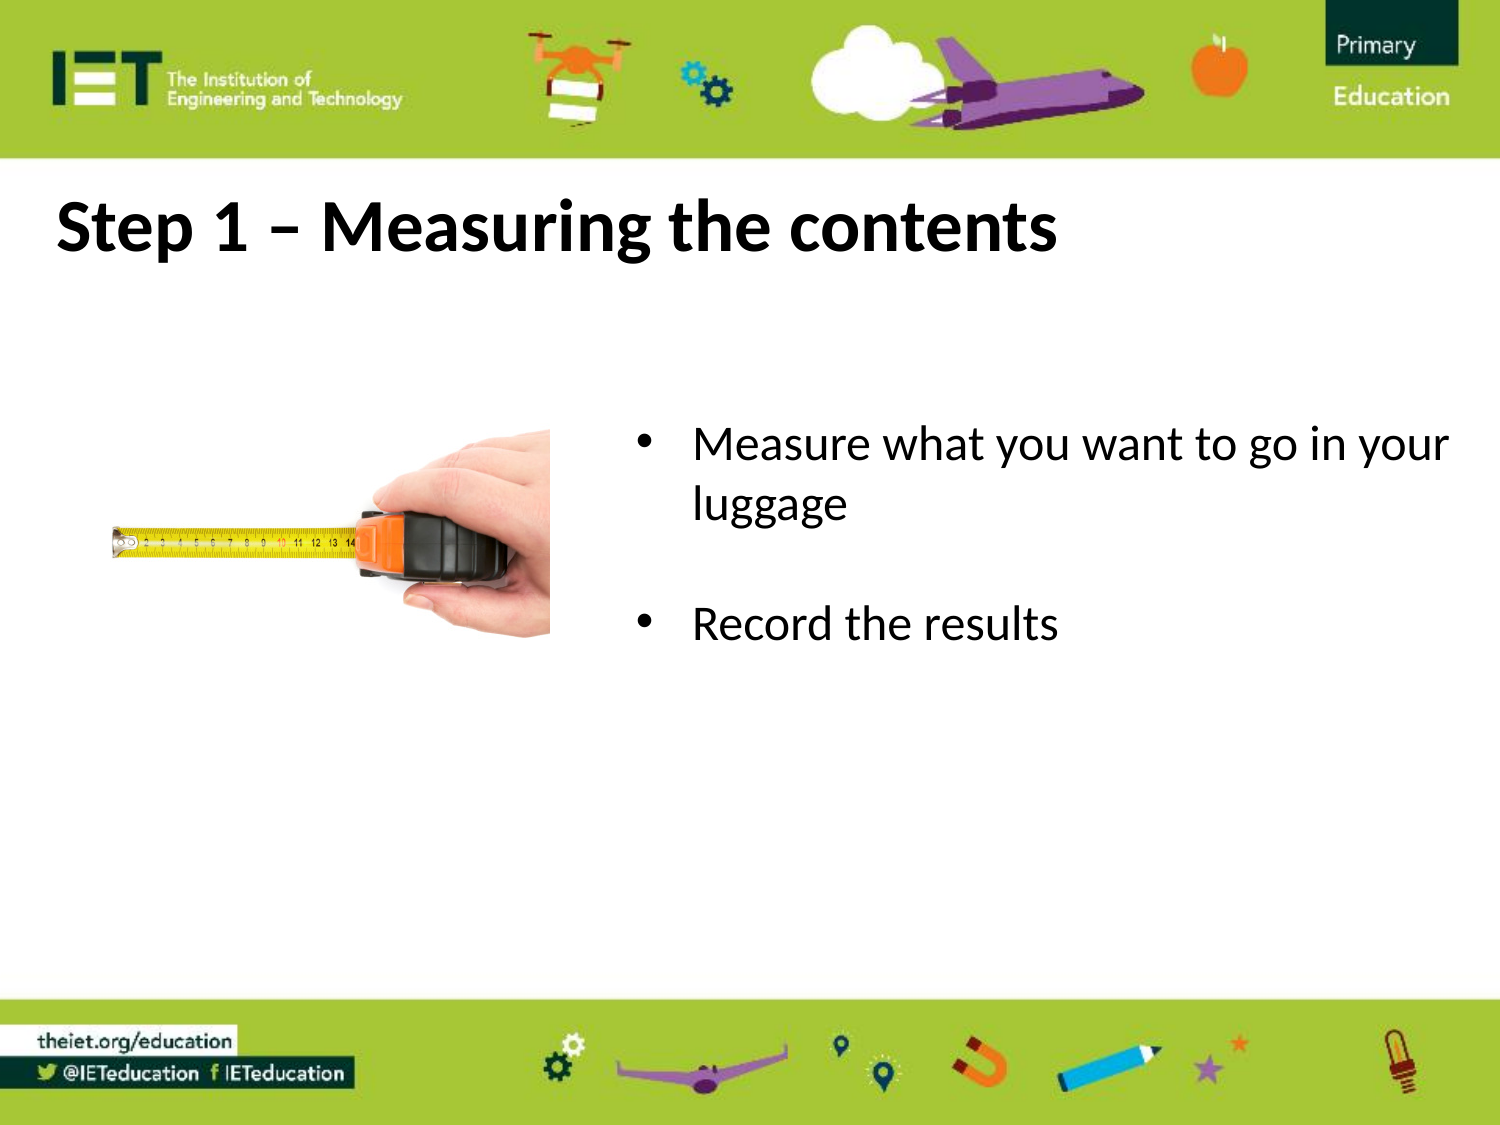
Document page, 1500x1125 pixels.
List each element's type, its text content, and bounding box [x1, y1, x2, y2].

picture [0, 0, 1500, 1125]
text_box Step 1 – Measuring the contents [41, 179, 1148, 276]
text_box Measure what you want to go in your luggage Record the results [621, 402, 1481, 658]
